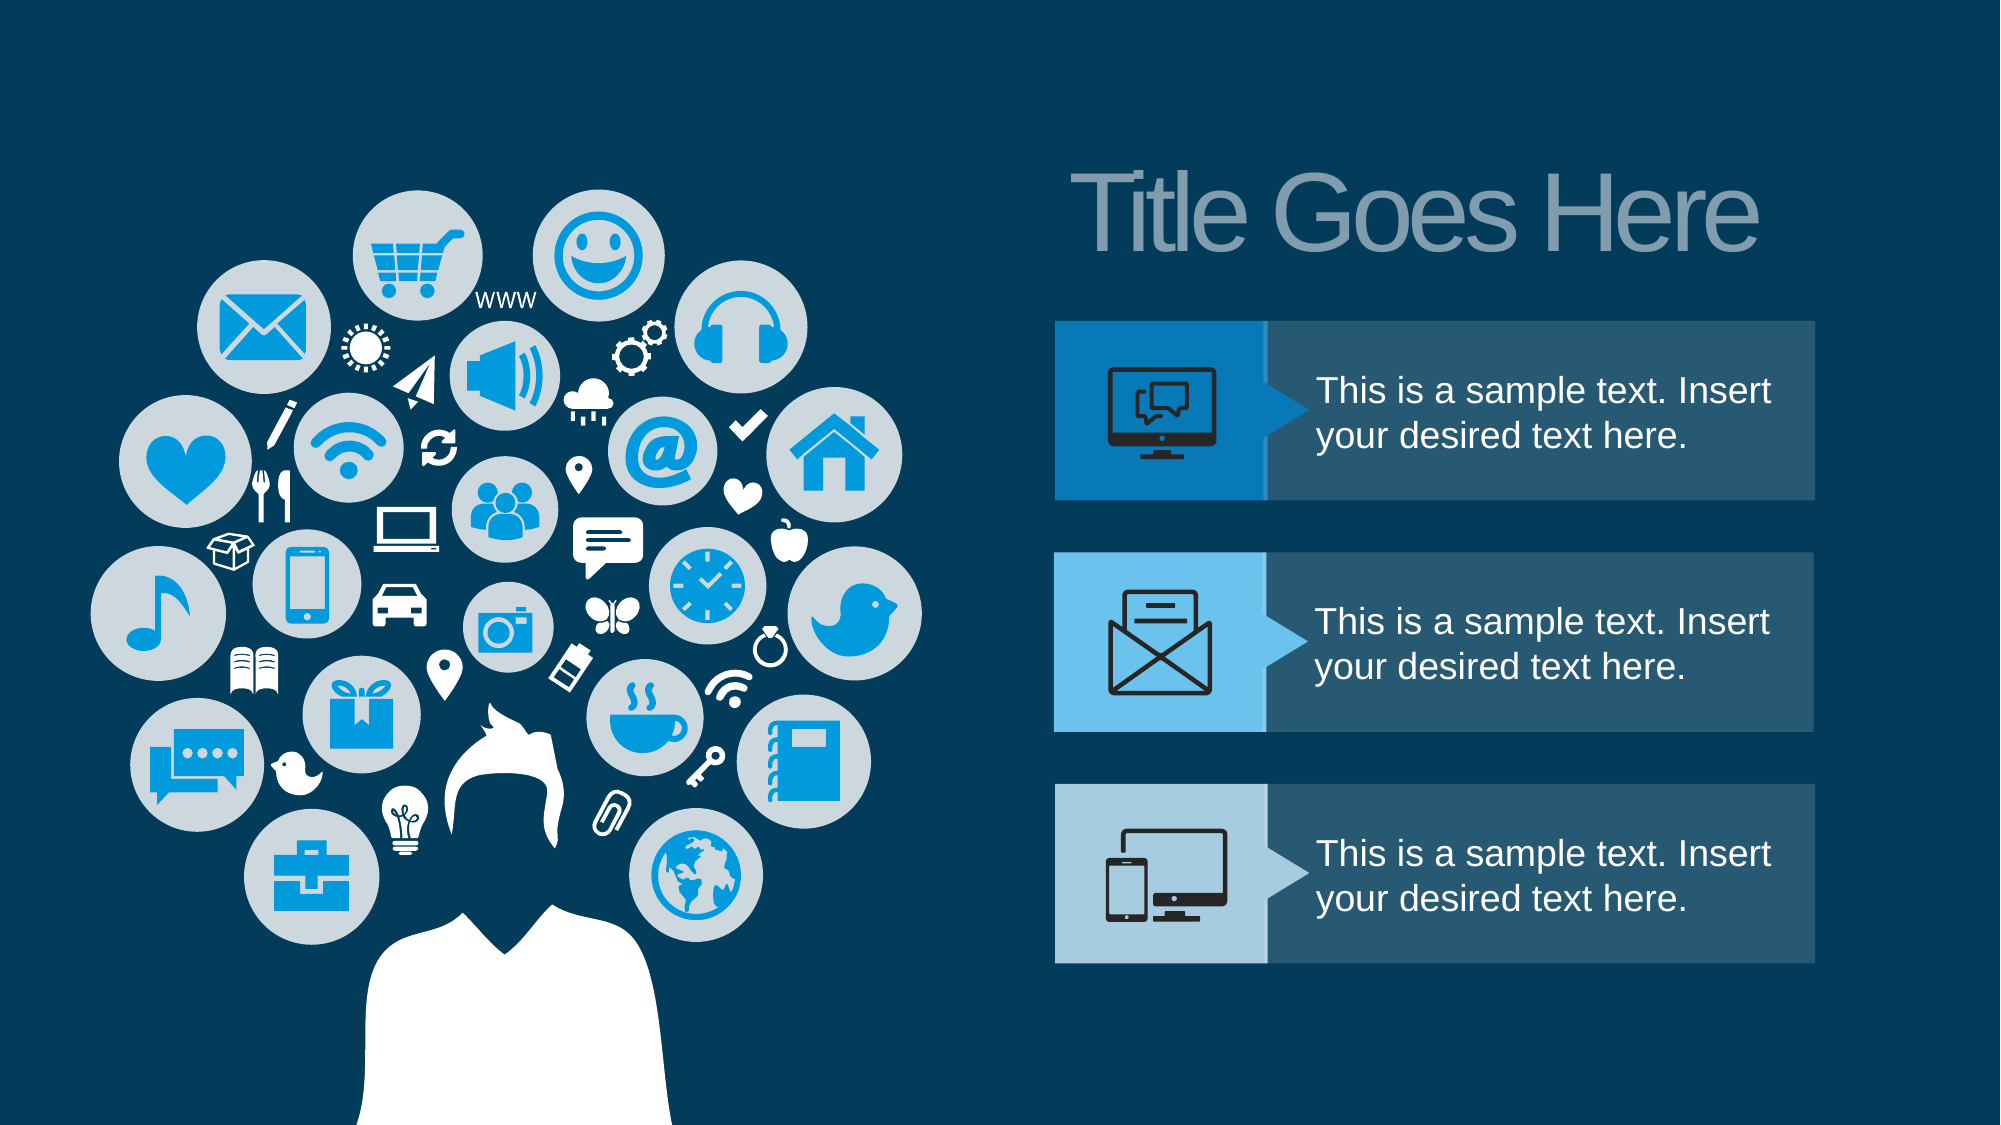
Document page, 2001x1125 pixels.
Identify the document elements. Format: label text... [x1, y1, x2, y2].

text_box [90, 189, 922, 1125]
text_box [1055, 783, 1816, 964]
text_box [1055, 320, 1816, 501]
text_box Title Goes Here [1053, 132, 1878, 282]
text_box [1053, 552, 1814, 732]
